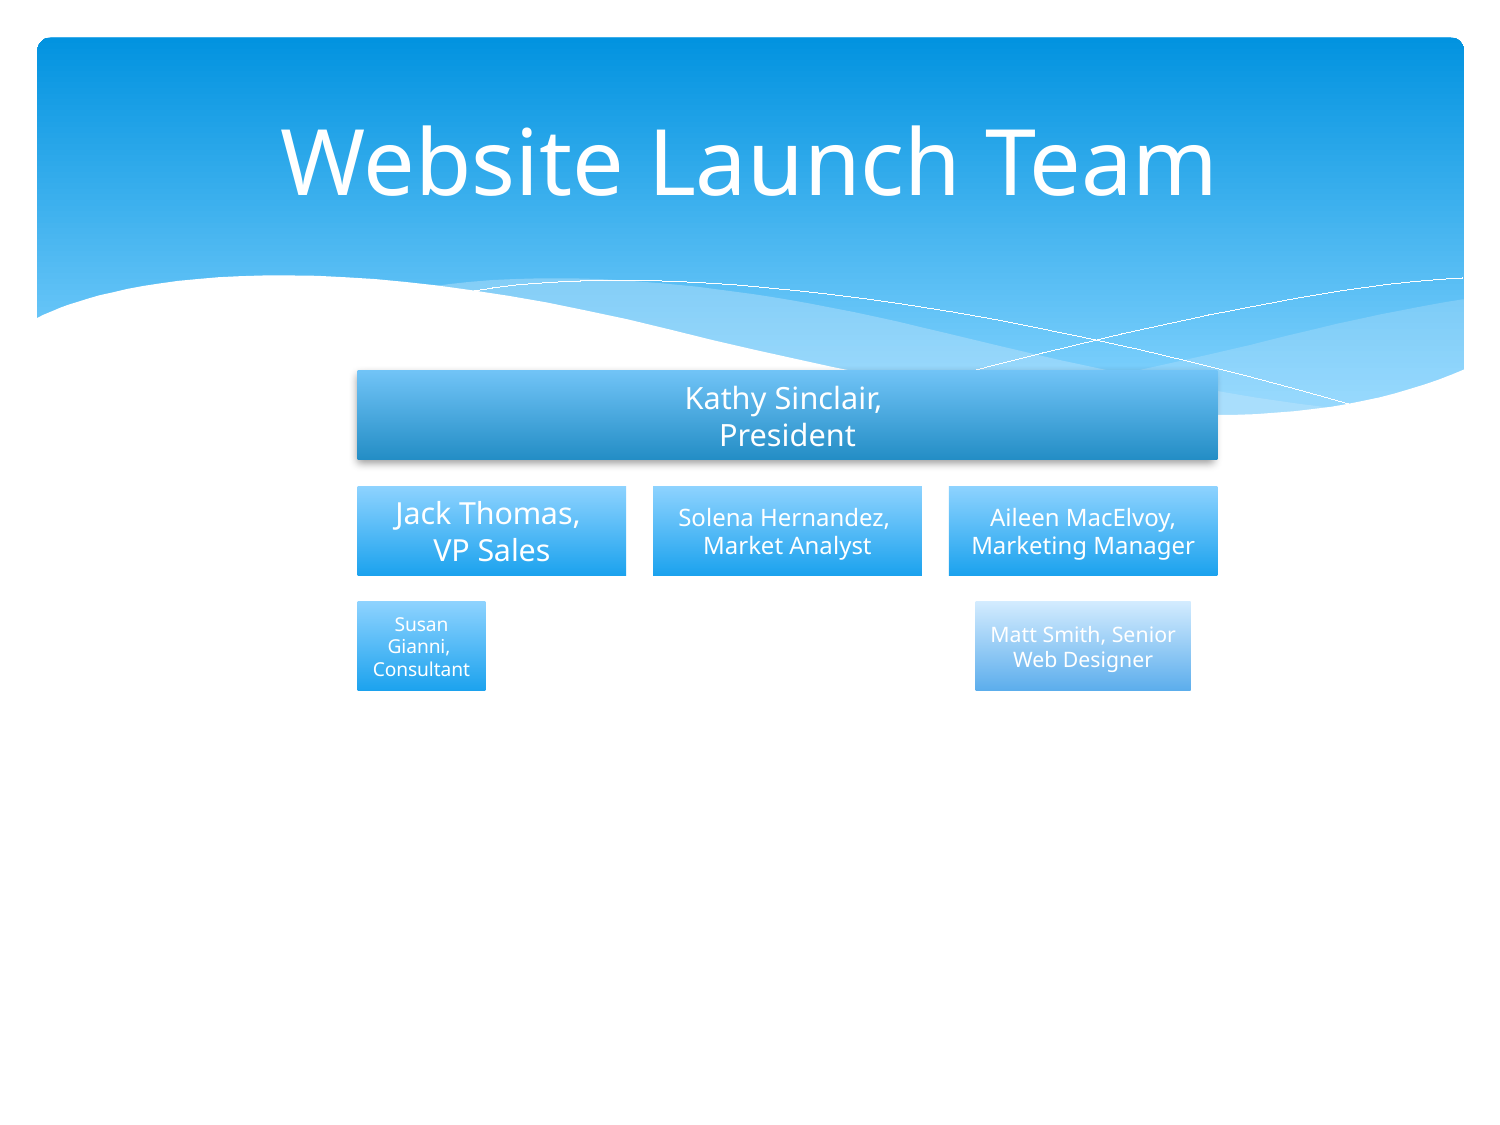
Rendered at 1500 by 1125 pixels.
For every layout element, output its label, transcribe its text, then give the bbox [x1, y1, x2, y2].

title Website Launch Team [75, 55, 1425, 261]
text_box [249, 370, 1326, 1038]
